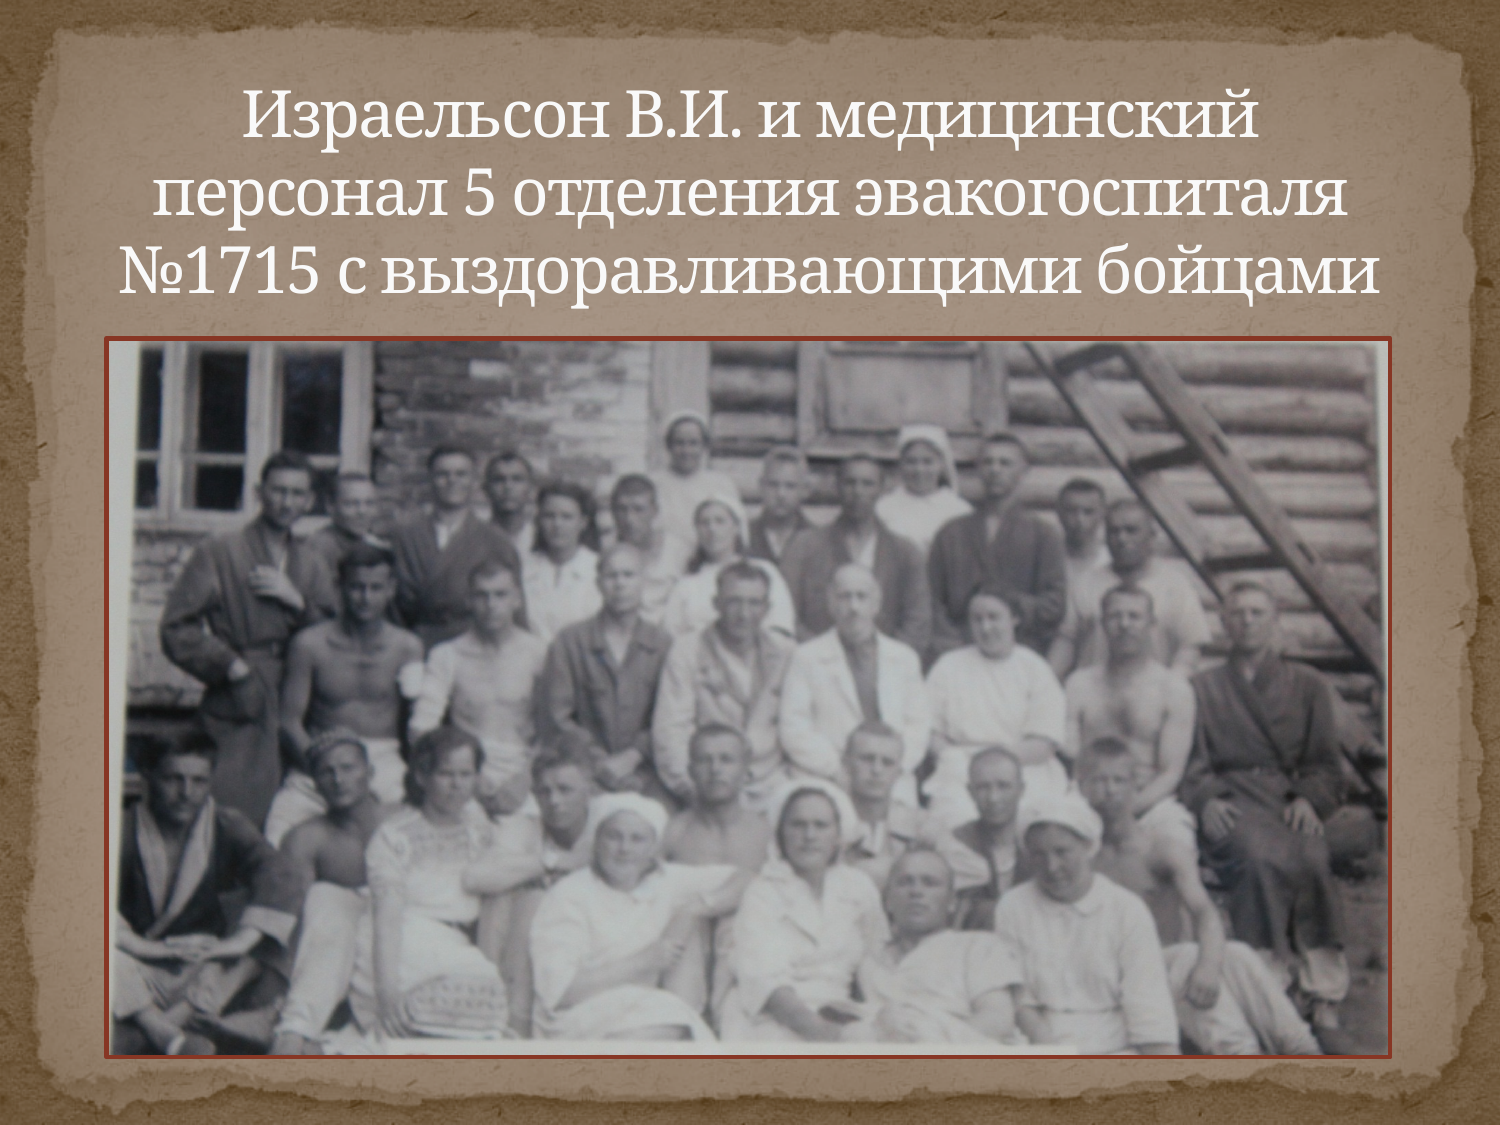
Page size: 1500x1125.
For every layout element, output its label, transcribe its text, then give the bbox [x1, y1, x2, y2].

title Израельсон В.И. и медицинский персонал 5 отделения эвакогоспиталя №1715 с выздоравливающими бойцами [74, 24, 1425, 315]
picture [109, 341, 1388, 1055]
